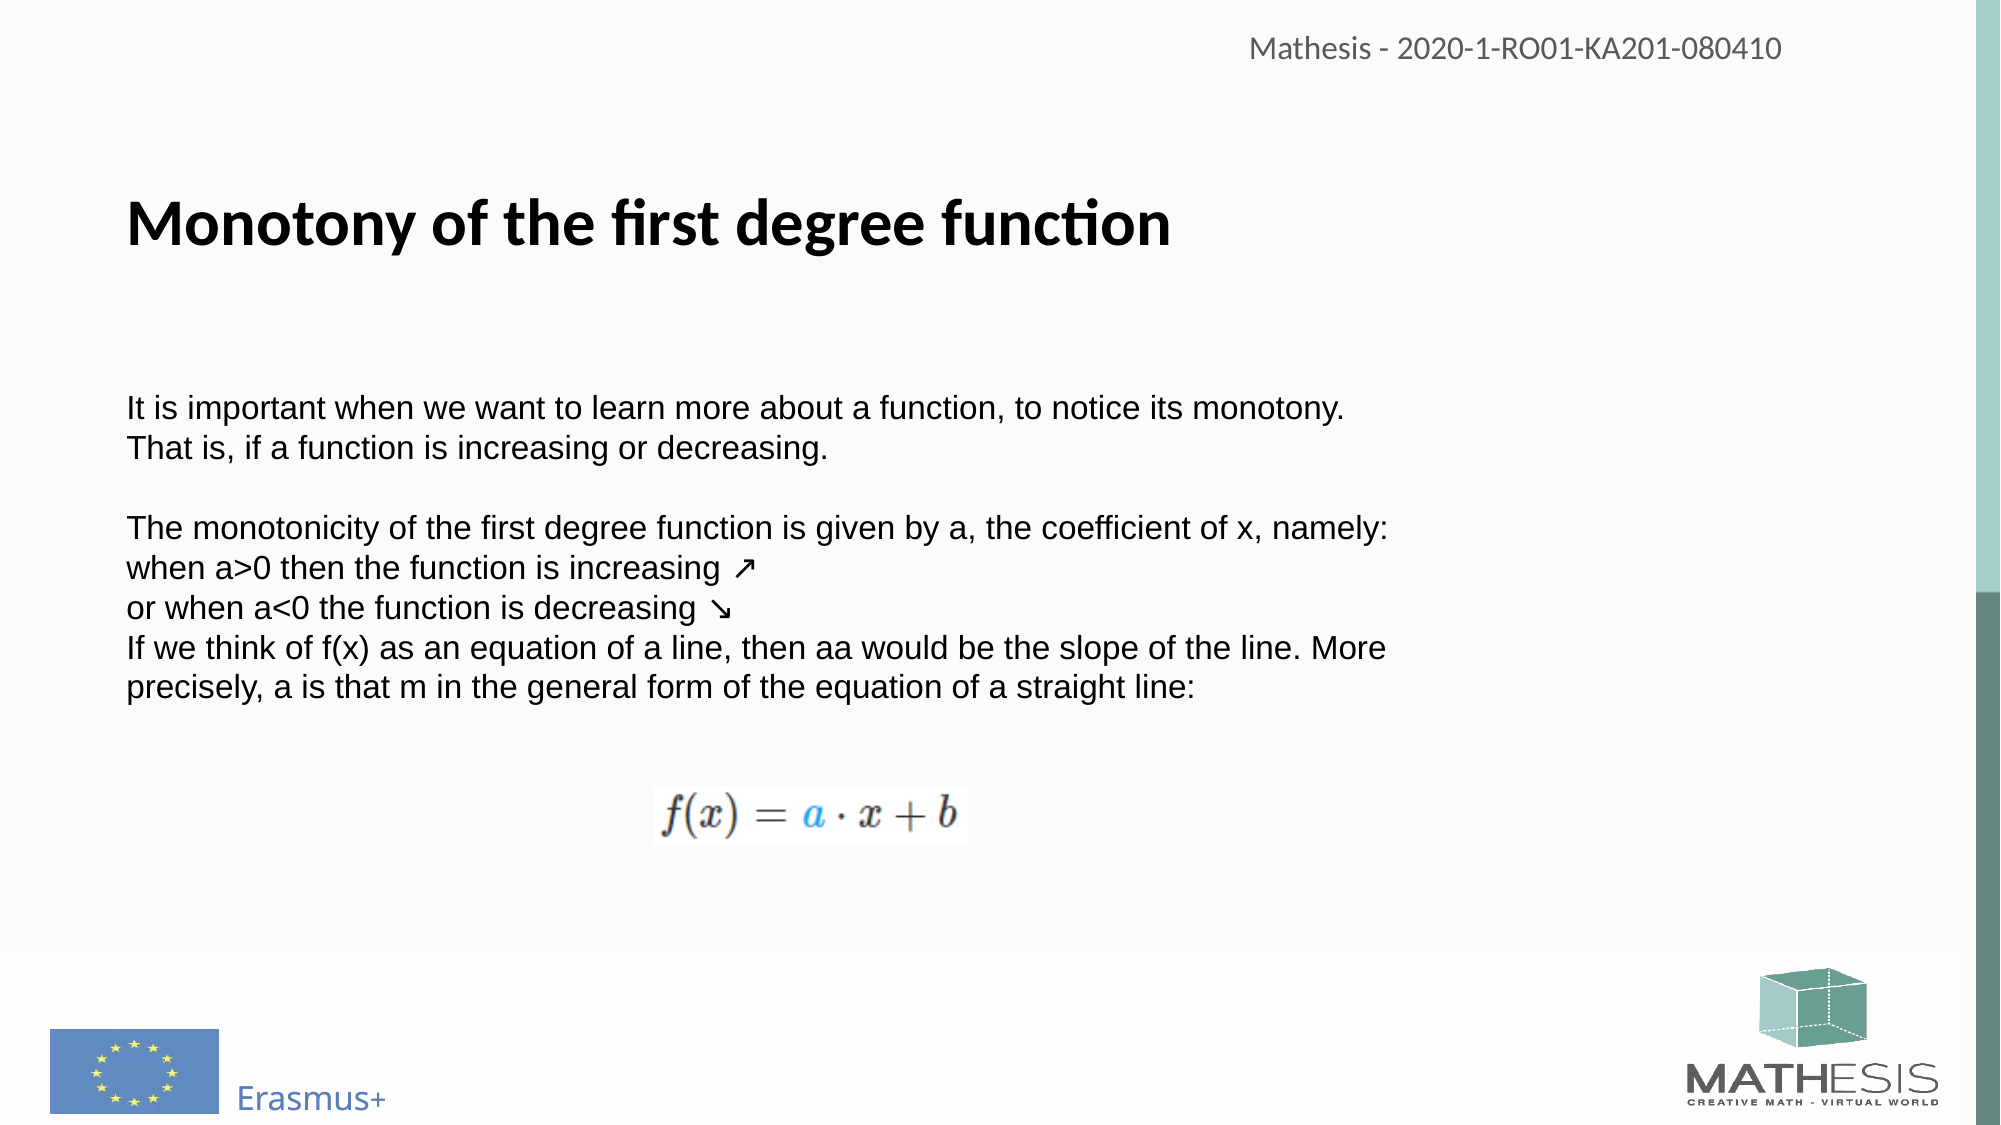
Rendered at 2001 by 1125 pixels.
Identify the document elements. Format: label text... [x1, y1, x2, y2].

text_box Δ>0 [1976, 0, 2000, 1125]
text_box Δ>0 [1664, 928, 1961, 1125]
title Monotony of the first degree function [111, 171, 1812, 413]
subtitle It is important when we want to learn more about a function, to notice its monotony. That is, if a function is increasing or decreasing. The monotonicity of the first degree function is given by a, the coefficient of x, namely: when a>0 then the function is increasing ↗ or when a<0 the function is decreasing ↘ If we think of f(x) as an equation of a line, then aa would be the slope of the line. More precisely, a is that m in the general form of the equation of a straight line: [111, 378, 1512, 667]
picture [654, 787, 969, 845]
text_box Δ>0 [50, 1029, 219, 1114]
